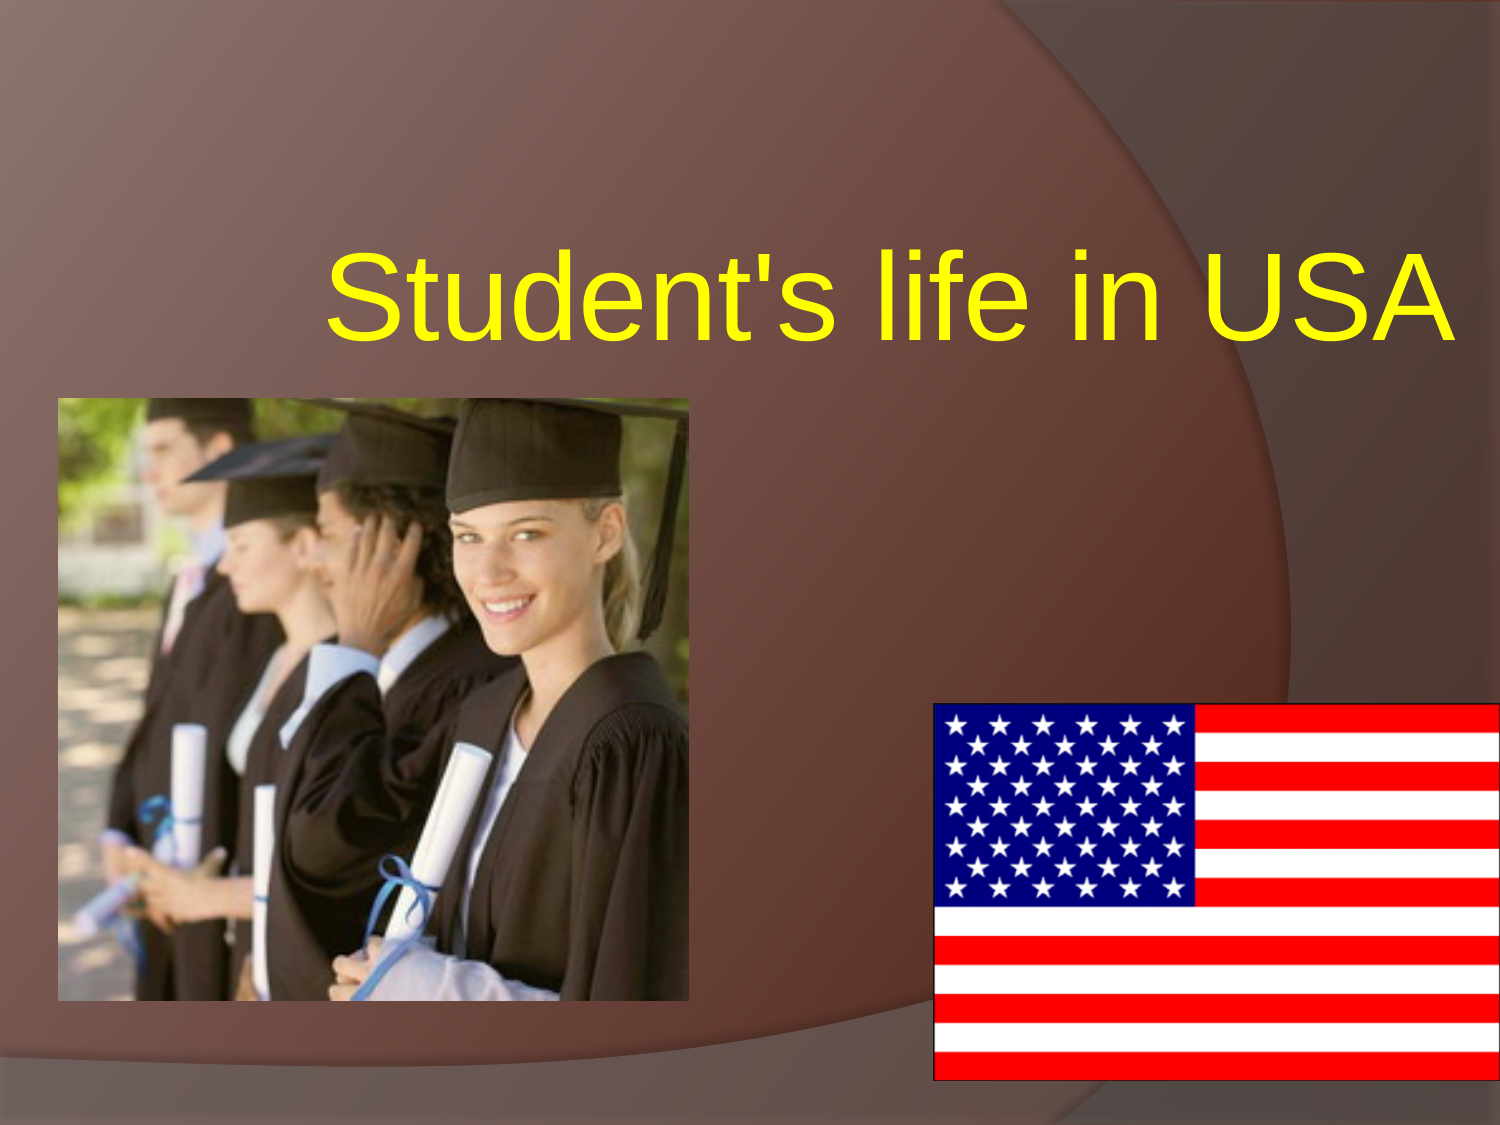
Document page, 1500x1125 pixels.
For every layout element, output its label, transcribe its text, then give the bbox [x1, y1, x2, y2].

picture [58, 398, 689, 1001]
subtitle Student's life in USA [71, 70, 1465, 541]
picture [932, 702, 1500, 1082]
